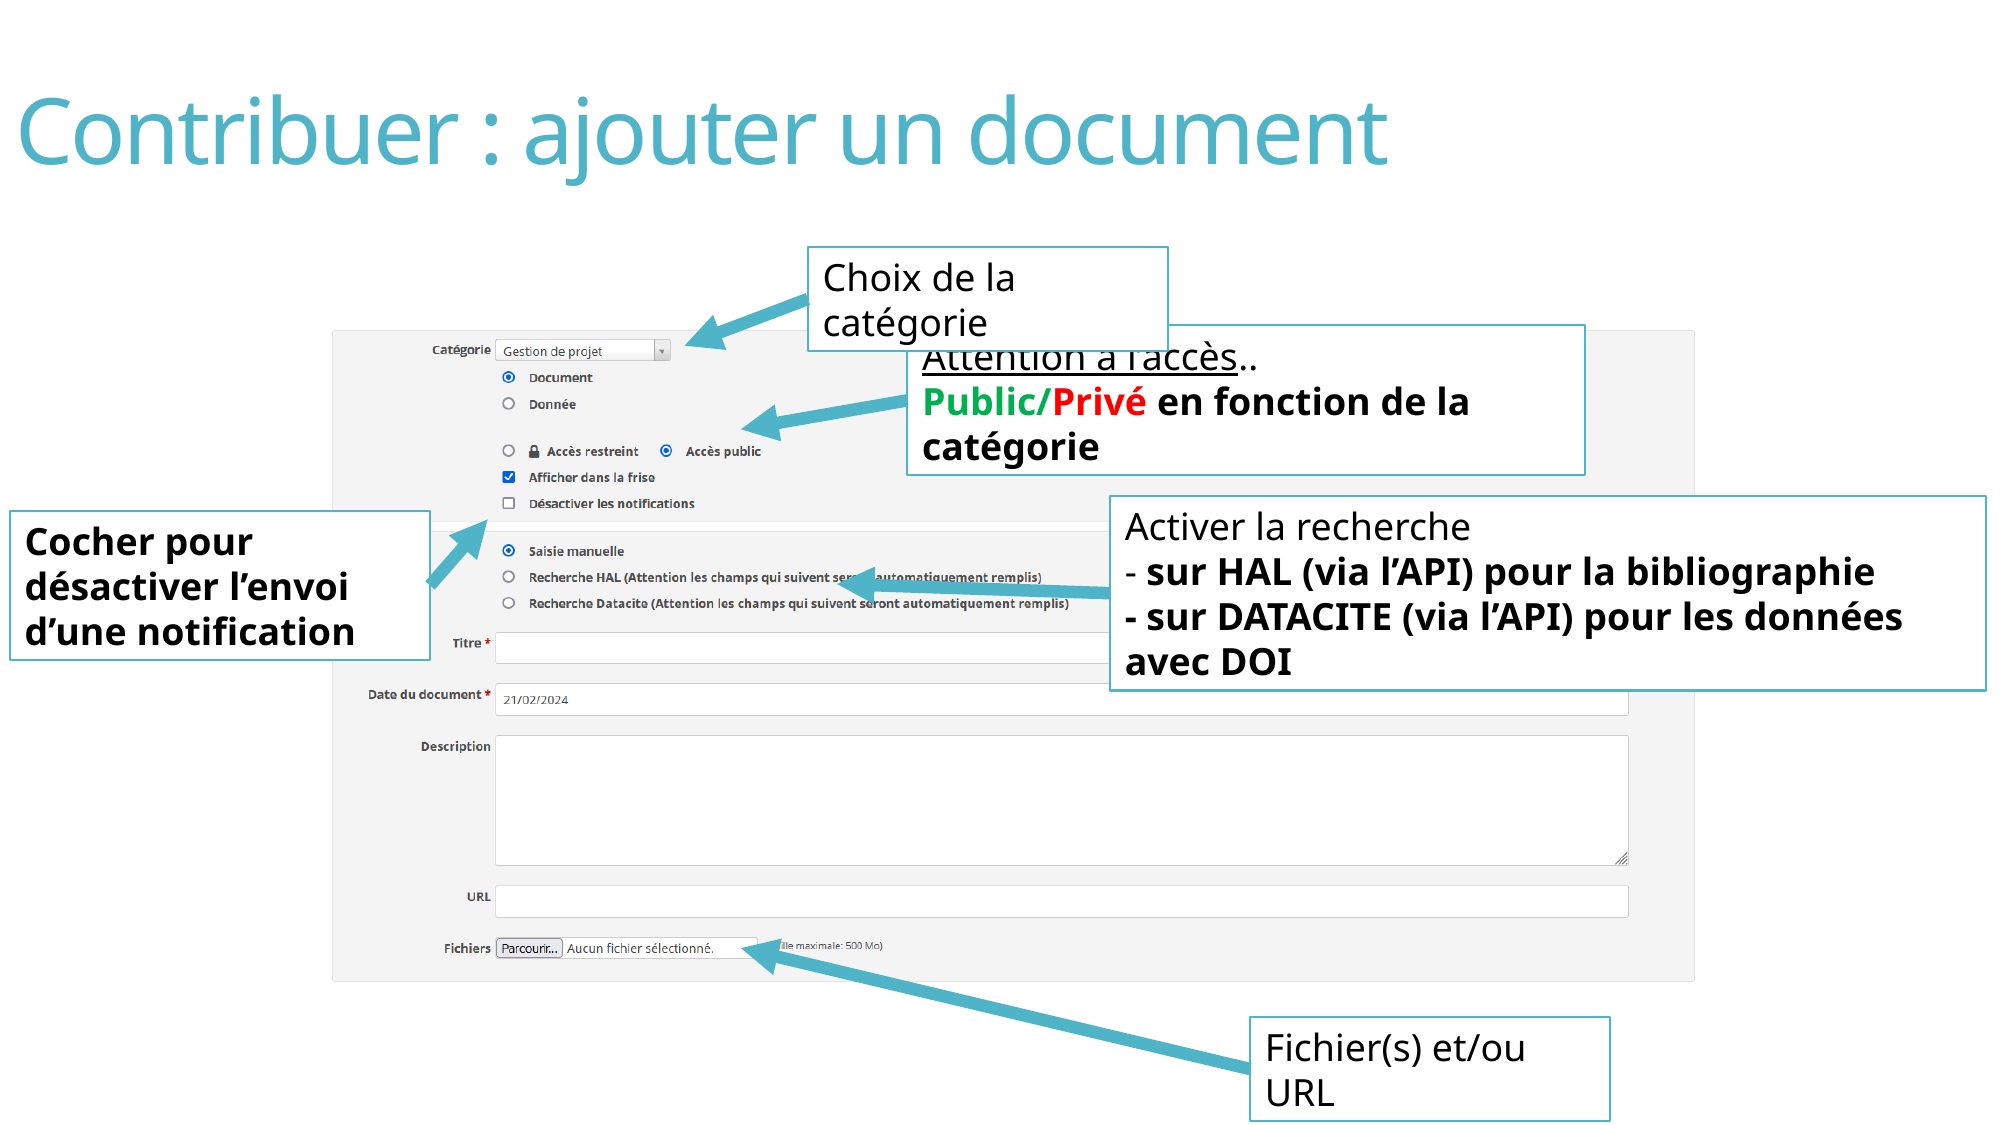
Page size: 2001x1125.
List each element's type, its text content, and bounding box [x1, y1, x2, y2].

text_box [429, 519, 488, 588]
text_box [684, 276, 809, 346]
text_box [836, 571, 1111, 585]
title Contribuer : ajouter un document [0, 0, 1768, 273]
text_box Fichier(s) et/ou URL [1249, 1016, 1611, 1122]
text_box Cocher pour désactiver l’envoi d’une notification [9, 510, 323, 661]
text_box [740, 378, 908, 430]
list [328, 326, 1697, 984]
text_box Activer la recherche - sur HAL (via l’API) pour la bibliographie - sur DATACITE (via l’API) pour les données avec DOI [1702, 495, 1987, 692]
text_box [740, 947, 1251, 1048]
text_box Choix de la catégorie [807, 246, 1169, 324]
